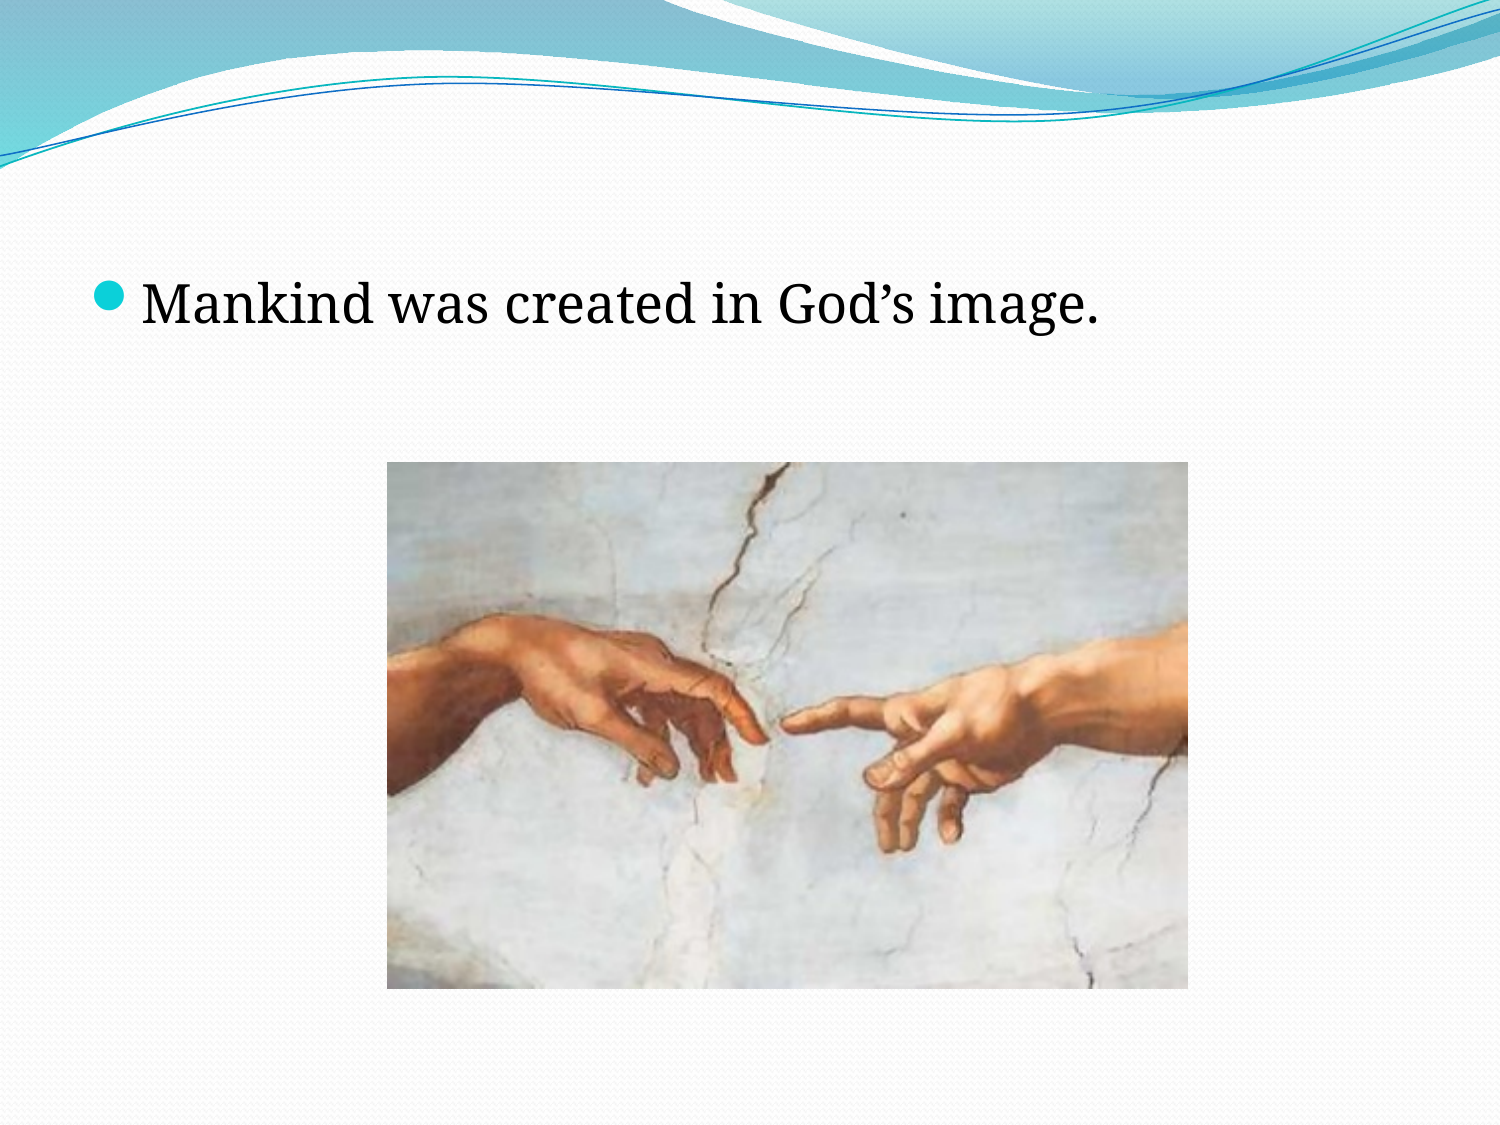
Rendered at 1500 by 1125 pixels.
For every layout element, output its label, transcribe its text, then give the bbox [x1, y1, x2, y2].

picture [387, 462, 1188, 989]
list Mankind was created in God’s image. [75, 262, 1425, 1038]
